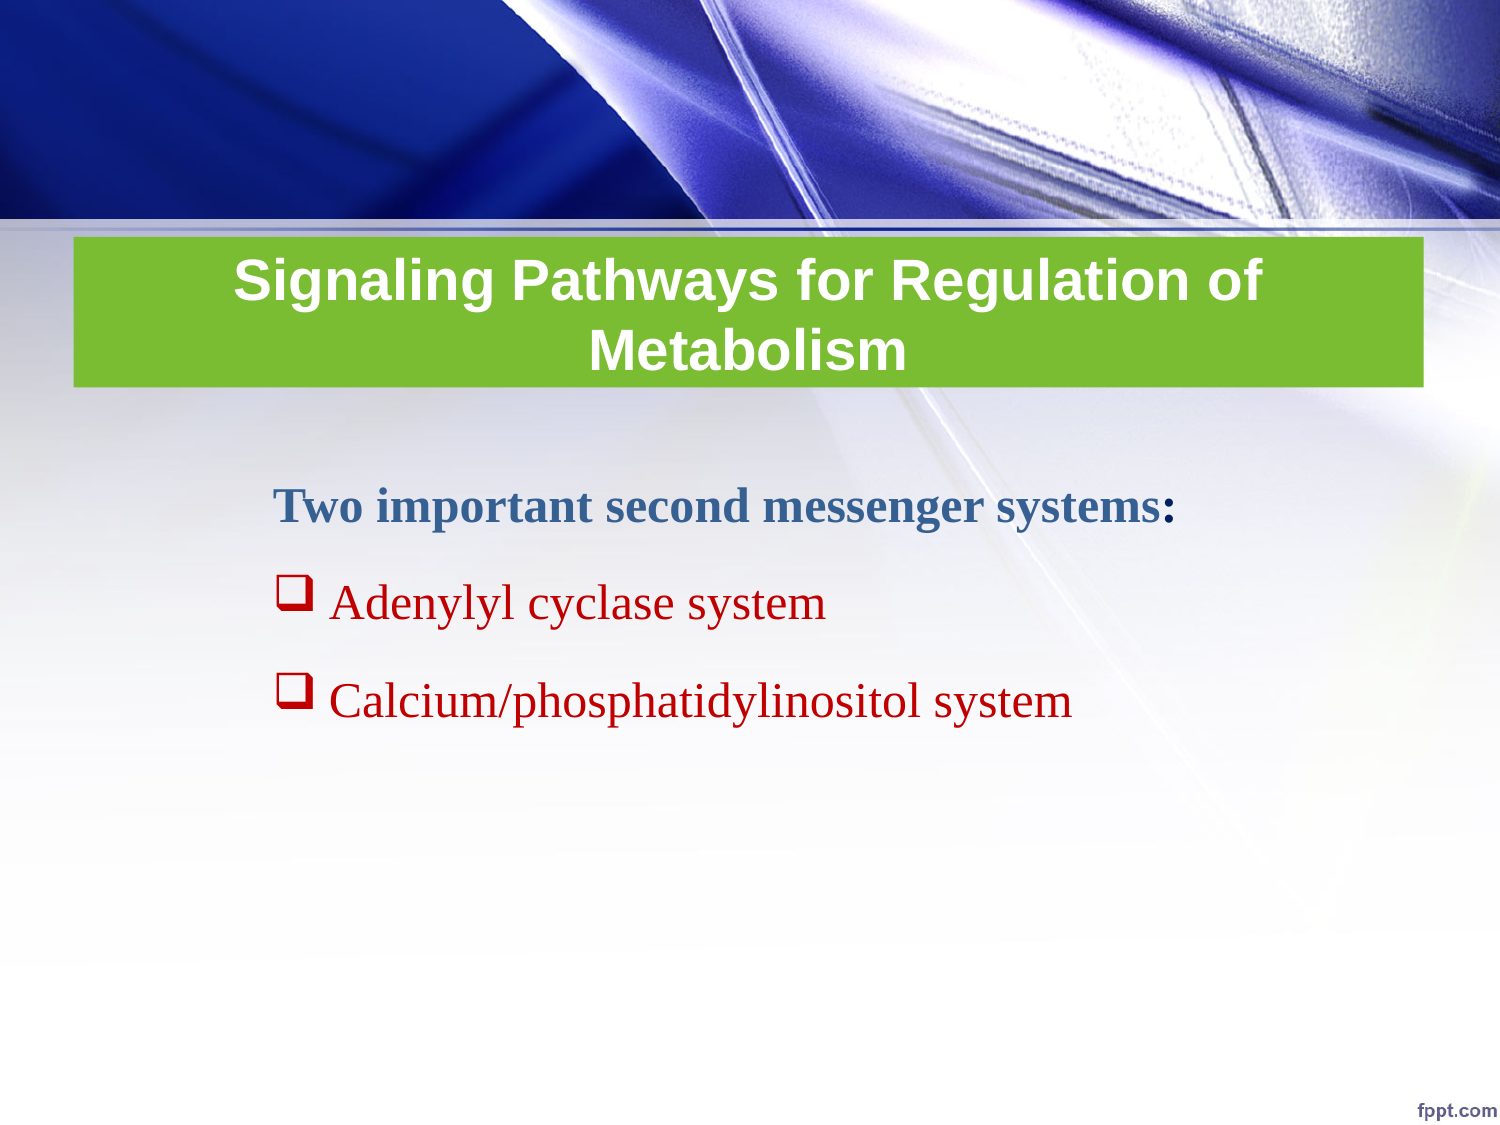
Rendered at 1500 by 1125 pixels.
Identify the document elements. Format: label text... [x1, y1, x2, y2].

title Signaling Pathways for Regulation of Metabolism [73, 236, 1424, 388]
picture [0, 0, 1500, 1125]
text_box Two important second messenger systems: Adenylyl cyclase system Calcium/phosphatidylinositol system [258, 464, 1193, 735]
